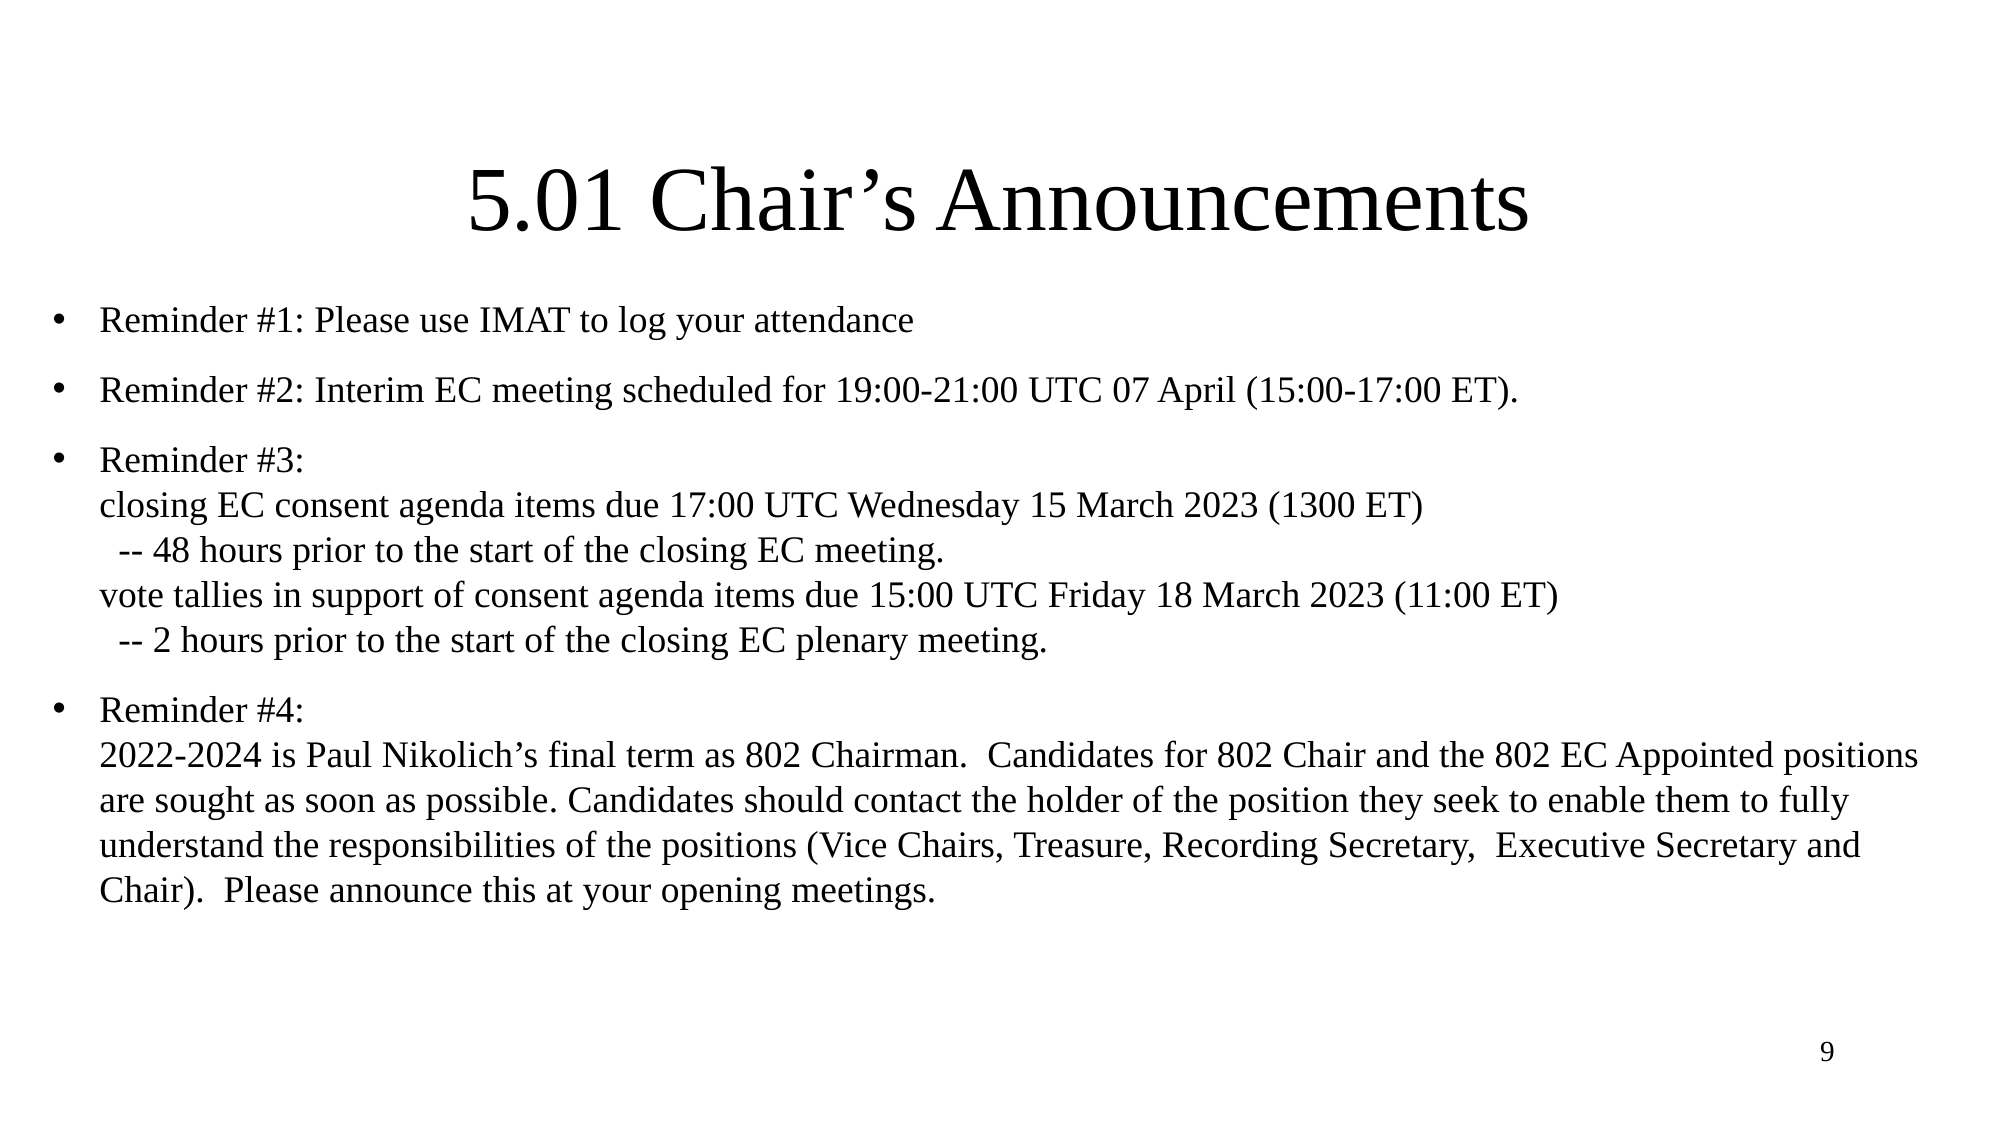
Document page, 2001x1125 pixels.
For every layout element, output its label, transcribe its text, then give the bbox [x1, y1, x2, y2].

slide_number 9 [1433, 1024, 1851, 1101]
list Reminder #1: Please use IMAT to log your attendance Reminder #2: Interim EC meeting scheduled for 19:00-21:00 UTC 07 April (15:00-17:00 ET). Reminder #3: closing EC consent agenda items due 17:00 UTC Wednesday 15 March 2023 (1300 ET) -- 48 hours prior to the start of the closing EC meeting. vote tallies in support of consent agenda items due 15:00 UTC Friday 18 March 2023 (11:00 ET) -- 2 hours prior to the start of the closing EC plenary meeting. Reminder #4: 2022-2024 is Paul Nikolich’s final term as 802 Chairman. Candidates for 802 Chair and the 802 EC Appointed positions are sought as soon as possible. Candidates should contact the holder of the position they seek to enable them to fully understand the responsibilities of the positions (Vice Chairs, Treasure, Recording Secretary, Executive Secretary and Chair). Please announce this at your opening meetings. [37, 287, 1951, 1088]
title 5.01 Chair’s Announcements [149, 99, 1851, 287]
